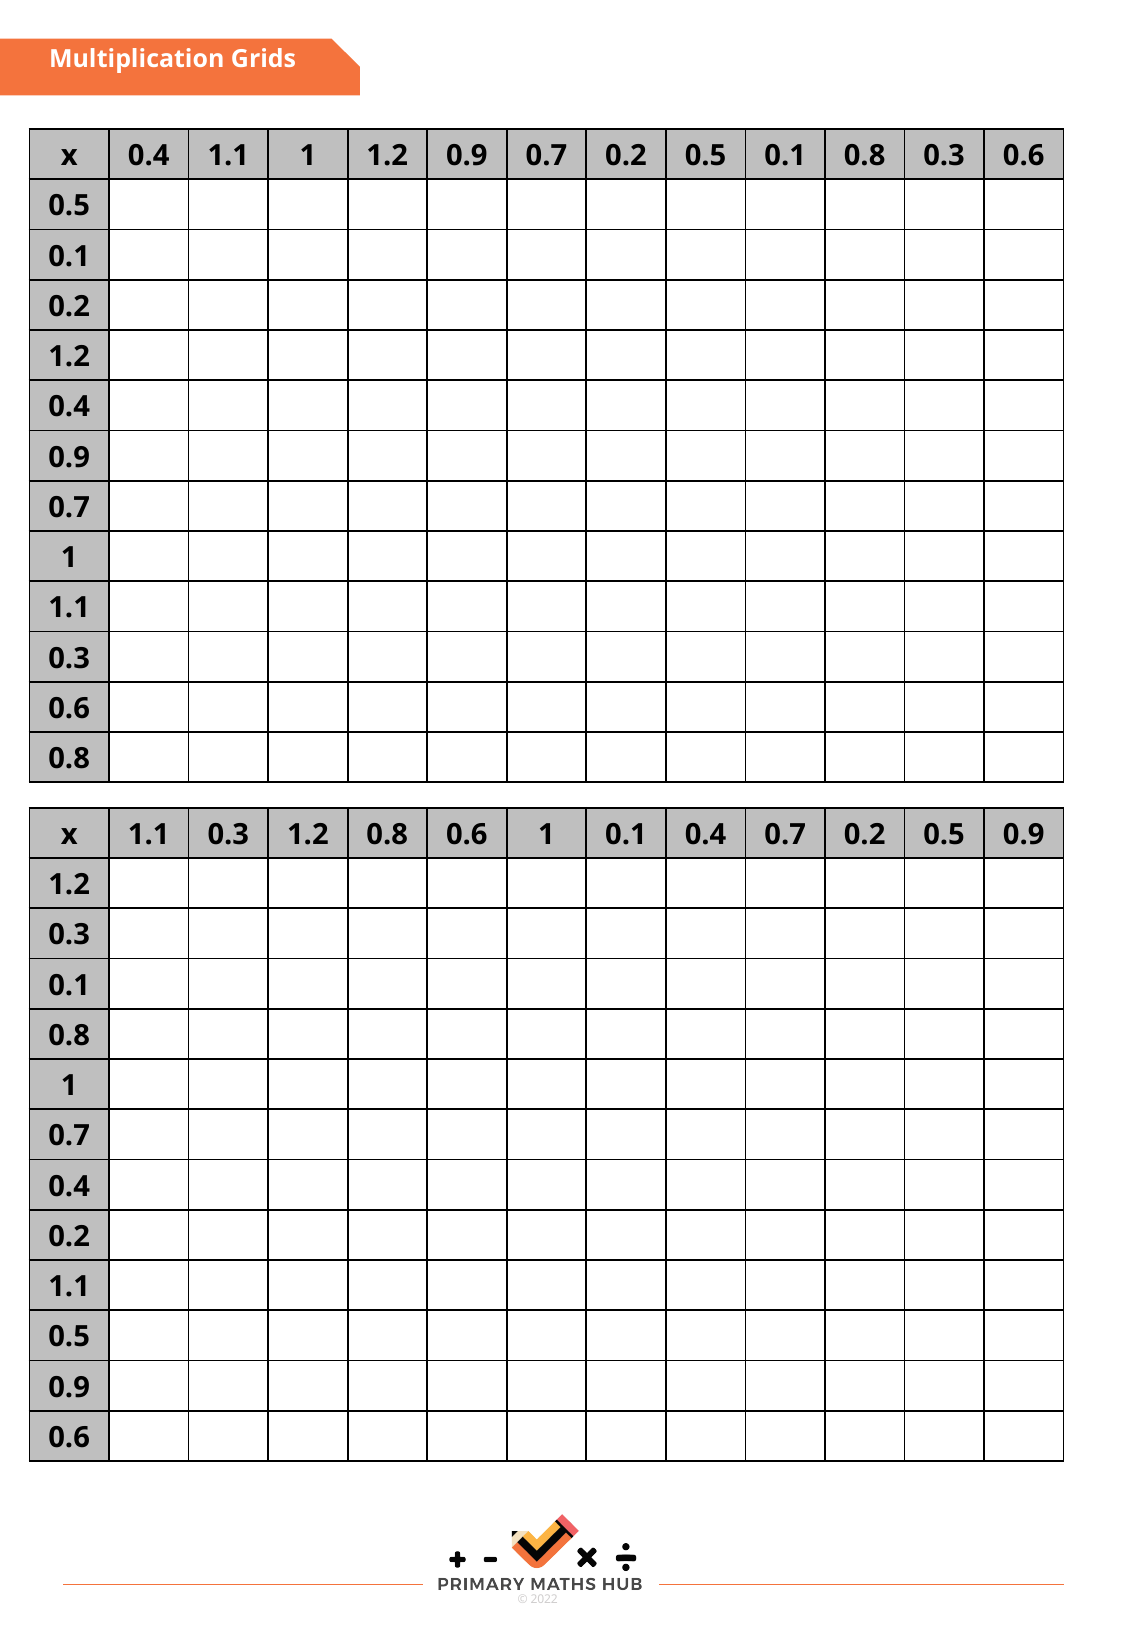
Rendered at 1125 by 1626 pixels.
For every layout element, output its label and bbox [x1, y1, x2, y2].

table_cell [587, 1010, 665, 1058]
table_cell [349, 482, 426, 530]
table_cell [587, 1261, 665, 1309]
table_cell [189, 431, 267, 480]
table_cell [110, 180, 188, 229]
table_header [746, 130, 824, 178]
table_cell [667, 683, 745, 731]
table_cell [110, 632, 188, 681]
table_cell [826, 1060, 904, 1108]
table_cell [189, 733, 267, 781]
table_cell [30, 1311, 108, 1360]
table_cell [428, 733, 506, 781]
table_cell [905, 1160, 983, 1209]
table_cell [269, 1160, 347, 1209]
table_cell [30, 1160, 108, 1209]
table_cell [349, 1060, 426, 1108]
table_cell [110, 1361, 188, 1410]
table_cell [269, 1412, 347, 1460]
table_cell [826, 582, 904, 631]
table_cell [349, 909, 426, 958]
table_cell [349, 683, 426, 731]
table_cell [428, 582, 506, 631]
table_cell [189, 959, 267, 1008]
table_cell [269, 582, 347, 631]
table_cell [30, 431, 108, 480]
table_cell [508, 733, 585, 781]
table_header [269, 809, 347, 857]
table_cell [30, 1211, 108, 1259]
table_cell [905, 859, 983, 907]
table_cell [587, 180, 665, 229]
table_cell [746, 909, 824, 958]
table_cell [746, 632, 824, 681]
picture [432, 1512, 648, 1597]
table_cell [905, 959, 983, 1008]
table_cell [508, 431, 585, 480]
table_cell [349, 582, 426, 631]
table_cell [110, 959, 188, 1008]
table_cell [746, 230, 824, 279]
table_cell [587, 909, 665, 958]
table_cell [189, 1311, 267, 1360]
table_cell [746, 1211, 824, 1259]
table_cell [746, 1311, 824, 1360]
table_cell [508, 331, 585, 379]
table_cell [587, 482, 665, 530]
table_header [667, 130, 745, 178]
table_cell [110, 733, 188, 781]
table_cell [189, 582, 267, 631]
table_cell [508, 959, 585, 1008]
table_cell [826, 230, 904, 279]
table_cell [349, 959, 426, 1008]
table_cell [905, 431, 983, 480]
table_cell [428, 381, 506, 430]
table_header [587, 809, 665, 857]
table_cell [587, 1412, 665, 1460]
table_cell [587, 959, 665, 1008]
table_header [826, 809, 904, 857]
table_cell [746, 281, 824, 329]
table_cell [667, 482, 745, 530]
table_cell [508, 909, 585, 958]
table_cell [985, 1160, 1063, 1209]
table_cell [746, 1110, 824, 1159]
table_cell [428, 1311, 506, 1360]
table_cell [189, 331, 267, 379]
table_cell [746, 683, 824, 731]
table_header [428, 130, 506, 178]
table_cell [30, 1261, 108, 1309]
table_cell [508, 632, 585, 681]
table_cell [985, 1060, 1063, 1108]
table_cell [428, 1261, 506, 1309]
table_cell [905, 1261, 983, 1309]
table_cell [428, 431, 506, 480]
table_header [110, 130, 188, 178]
table_cell [985, 180, 1063, 229]
table_header [349, 809, 426, 857]
table_header [428, 809, 506, 857]
table_cell [985, 632, 1063, 681]
table_cell [905, 230, 983, 279]
table_cell [349, 1361, 426, 1410]
table_cell [349, 733, 426, 781]
table_cell [110, 1211, 188, 1259]
table_cell [30, 909, 108, 958]
table_cell [746, 1261, 824, 1309]
table_cell [985, 431, 1063, 480]
table_cell [826, 733, 904, 781]
table_cell [587, 1211, 665, 1259]
table_cell [587, 281, 665, 329]
table_cell [110, 582, 188, 631]
table_cell [667, 532, 745, 580]
table_cell [428, 1160, 506, 1209]
table_cell [428, 281, 506, 329]
table_cell [667, 909, 745, 958]
table_cell [349, 180, 426, 229]
table_cell [269, 180, 347, 229]
table_cell [905, 1010, 983, 1058]
table_cell [985, 482, 1063, 530]
table_cell [508, 1361, 585, 1410]
table_cell [269, 1060, 347, 1108]
table_cell [826, 683, 904, 731]
table_cell [349, 381, 426, 430]
table_cell [667, 1311, 745, 1360]
table_cell [746, 482, 824, 530]
table_header [587, 130, 665, 178]
table_cell [189, 532, 267, 580]
table_cell [667, 1361, 745, 1410]
table_cell [746, 733, 824, 781]
table_cell [905, 582, 983, 631]
table_cell [667, 1060, 745, 1108]
table_header [746, 809, 824, 857]
table_cell [985, 1261, 1063, 1309]
table_cell [110, 1010, 188, 1058]
table_cell [110, 909, 188, 958]
table_cell [110, 1311, 188, 1360]
table_cell [110, 859, 188, 907]
table_cell [349, 859, 426, 907]
table_cell [985, 683, 1063, 731]
table_cell [269, 431, 347, 480]
table_cell [746, 1010, 824, 1058]
table_cell [349, 1110, 426, 1159]
table_cell [826, 1010, 904, 1058]
table_cell [508, 1412, 585, 1460]
table_cell [269, 683, 347, 731]
table_cell [826, 859, 904, 907]
table_cell [30, 1010, 108, 1058]
table_cell [269, 1211, 347, 1259]
table_cell [826, 1311, 904, 1360]
table_cell [905, 1060, 983, 1108]
table_cell [508, 859, 585, 907]
table_cell [905, 909, 983, 958]
table_cell [189, 1110, 267, 1159]
table_cell [587, 331, 665, 379]
table_cell [508, 582, 585, 631]
table_cell [905, 632, 983, 681]
table_cell [746, 959, 824, 1008]
table_cell [905, 331, 983, 379]
table_cell [508, 1110, 585, 1159]
table_cell [667, 381, 745, 430]
table_cell [905, 683, 983, 731]
table_cell [110, 532, 188, 580]
table_header [905, 130, 983, 178]
table_cell [110, 1110, 188, 1159]
table_cell [428, 909, 506, 958]
table_cell [587, 683, 665, 731]
table_cell [189, 230, 267, 279]
table_cell [587, 1110, 665, 1159]
table_cell [30, 1110, 108, 1159]
table_cell [189, 1060, 267, 1108]
table_cell [667, 582, 745, 631]
table_cell [428, 532, 506, 580]
table_cell [189, 381, 267, 430]
table_cell [667, 281, 745, 329]
text_box [429, 1584, 646, 1614]
table_cell [667, 1010, 745, 1058]
table_cell [428, 331, 506, 379]
table_cell [985, 331, 1063, 379]
table_cell [30, 1060, 108, 1108]
table_cell [110, 1261, 188, 1309]
table_cell [349, 1211, 426, 1259]
table_cell [667, 230, 745, 279]
table_header [985, 130, 1063, 178]
table_cell [905, 1311, 983, 1360]
table_cell [905, 733, 983, 781]
table_cell [905, 1110, 983, 1159]
table_cell [667, 959, 745, 1008]
table_cell [746, 532, 824, 580]
table_cell [587, 1311, 665, 1360]
table_cell [189, 909, 267, 958]
table_cell [110, 1412, 188, 1460]
table_cell [826, 180, 904, 229]
table_cell [746, 1160, 824, 1209]
table_cell [189, 1261, 267, 1309]
table_header [826, 130, 904, 178]
table_cell [587, 1060, 665, 1108]
table_cell [508, 281, 585, 329]
table_cell [30, 683, 108, 731]
table_cell [667, 1110, 745, 1159]
table_cell [30, 482, 108, 530]
table_cell [349, 1010, 426, 1058]
table_cell [587, 632, 665, 681]
table_header [189, 809, 267, 857]
table_cell [826, 482, 904, 530]
table_header [269, 130, 347, 178]
table_cell [826, 381, 904, 430]
table_cell [508, 1211, 585, 1259]
table_cell [269, 959, 347, 1008]
table_cell [667, 632, 745, 681]
table_cell [110, 1060, 188, 1108]
table_cell [30, 959, 108, 1008]
table_cell [428, 683, 506, 731]
table_cell [189, 482, 267, 530]
table_cell [587, 582, 665, 631]
table_cell [189, 1211, 267, 1259]
table_cell [746, 582, 824, 631]
text_box [0, 37, 361, 97]
table_header [667, 809, 745, 857]
table_cell [508, 482, 585, 530]
table_cell [508, 180, 585, 229]
table_cell [110, 683, 188, 731]
table_header [985, 809, 1063, 857]
table_cell [189, 281, 267, 329]
table_cell [667, 1412, 745, 1460]
table_cell [587, 1160, 665, 1209]
table_cell [269, 281, 347, 329]
table_cell [269, 1261, 347, 1309]
table_cell [428, 859, 506, 907]
table_header [905, 809, 983, 857]
table_cell [110, 281, 188, 329]
table_cell [985, 1361, 1063, 1410]
table_cell [30, 582, 108, 631]
table_cell [905, 482, 983, 530]
table_cell [746, 1412, 824, 1460]
table_cell [667, 1261, 745, 1309]
table_cell [826, 632, 904, 681]
table_cell [826, 431, 904, 480]
table_cell [269, 733, 347, 781]
table_cell [30, 859, 108, 907]
table_cell [189, 1412, 267, 1460]
table_cell [667, 733, 745, 781]
table_cell [508, 1010, 585, 1058]
table_cell [269, 909, 347, 958]
table_cell [349, 1261, 426, 1309]
table_cell [985, 733, 1063, 781]
table_cell [110, 230, 188, 279]
table_cell [587, 532, 665, 580]
table_cell [349, 632, 426, 681]
table_cell [905, 1211, 983, 1259]
table_cell [110, 1160, 188, 1209]
table_cell [587, 230, 665, 279]
table_cell [746, 1060, 824, 1108]
table_cell [985, 582, 1063, 631]
table_cell [985, 1311, 1063, 1360]
table_cell [826, 281, 904, 329]
table_cell [428, 959, 506, 1008]
table_cell [826, 1361, 904, 1410]
table_header [30, 130, 108, 178]
table_cell [508, 532, 585, 580]
table_cell [905, 532, 983, 580]
table_cell [826, 1211, 904, 1259]
table_cell [985, 381, 1063, 430]
table_cell [587, 859, 665, 907]
table_cell [349, 1311, 426, 1360]
table_header [30, 809, 108, 857]
table_cell [826, 959, 904, 1008]
table_cell [349, 331, 426, 379]
table_cell [269, 230, 347, 279]
table_cell [667, 431, 745, 480]
table_cell [508, 1311, 585, 1360]
table_cell [746, 331, 824, 379]
table_cell [189, 1361, 267, 1410]
table_cell [428, 1010, 506, 1058]
table_header [189, 130, 267, 178]
table_cell [428, 632, 506, 681]
table_cell [189, 180, 267, 229]
table_cell [985, 1110, 1063, 1159]
table_cell [985, 1010, 1063, 1058]
table_cell [508, 1060, 585, 1108]
table_cell [985, 859, 1063, 907]
table_cell [985, 1211, 1063, 1259]
table_cell [269, 859, 347, 907]
table_cell [587, 1361, 665, 1410]
table_cell [428, 1211, 506, 1259]
table_cell [269, 1311, 347, 1360]
table_header [110, 809, 188, 857]
table_cell [667, 1160, 745, 1209]
table_cell [269, 532, 347, 580]
table_cell [110, 431, 188, 480]
table_cell [269, 331, 347, 379]
table_cell [985, 1412, 1063, 1460]
table_cell [30, 180, 108, 229]
table_cell [349, 230, 426, 279]
table_cell [667, 180, 745, 229]
table_cell [746, 431, 824, 480]
table_cell [826, 909, 904, 958]
table_cell [428, 1060, 506, 1108]
table_cell [189, 1010, 267, 1058]
table_cell [826, 1160, 904, 1209]
table_header [508, 130, 585, 178]
table_cell [667, 1211, 745, 1259]
table_cell [428, 230, 506, 279]
table_cell [826, 1261, 904, 1309]
table_cell [349, 431, 426, 480]
table_cell [30, 230, 108, 279]
table_cell [905, 381, 983, 430]
table_cell [30, 281, 108, 329]
table_cell [110, 331, 188, 379]
table_cell [667, 331, 745, 379]
table_cell [826, 331, 904, 379]
table_cell [110, 482, 188, 530]
table_cell [826, 1110, 904, 1159]
table_cell [269, 381, 347, 430]
table_cell [428, 1110, 506, 1159]
table_cell [30, 1412, 108, 1460]
table_cell [826, 1412, 904, 1460]
table_cell [985, 281, 1063, 329]
table_header [349, 130, 426, 178]
table_cell [746, 859, 824, 907]
table_cell [985, 909, 1063, 958]
table_cell [746, 180, 824, 229]
table_cell [30, 632, 108, 681]
table_cell [30, 1361, 108, 1410]
table_cell [30, 331, 108, 379]
table_cell [189, 859, 267, 907]
table_cell [985, 532, 1063, 580]
table_cell [349, 281, 426, 329]
table_cell [905, 281, 983, 329]
table_cell [826, 532, 904, 580]
table_cell [905, 180, 983, 229]
table_cell [508, 683, 585, 731]
table_cell [269, 1361, 347, 1410]
table_header [508, 809, 585, 857]
table_cell [587, 381, 665, 430]
table_cell [587, 431, 665, 480]
table_cell [30, 733, 108, 781]
table_cell [349, 1160, 426, 1209]
table_cell [269, 1010, 347, 1058]
table_cell [985, 959, 1063, 1008]
table_cell [667, 859, 745, 907]
table_cell [746, 1361, 824, 1410]
table_cell [905, 1361, 983, 1410]
table_cell [905, 1412, 983, 1460]
table_cell [269, 482, 347, 530]
table_cell [349, 1412, 426, 1460]
table_cell [30, 532, 108, 580]
table_cell [428, 180, 506, 229]
table_cell [508, 1261, 585, 1309]
table_cell [269, 1110, 347, 1159]
table_cell [269, 632, 347, 681]
table_cell [428, 1361, 506, 1410]
table_cell [508, 230, 585, 279]
table_cell [189, 1160, 267, 1209]
table_cell [189, 683, 267, 731]
table_cell [587, 733, 665, 781]
table_cell [189, 632, 267, 681]
table_cell [30, 381, 108, 430]
table_cell [746, 381, 824, 430]
table_cell [985, 230, 1063, 279]
table_cell [349, 532, 426, 580]
table_cell [428, 1412, 506, 1460]
table_cell [508, 381, 585, 430]
table_cell [508, 1160, 585, 1209]
table_cell [110, 381, 188, 430]
table_cell [428, 482, 506, 530]
